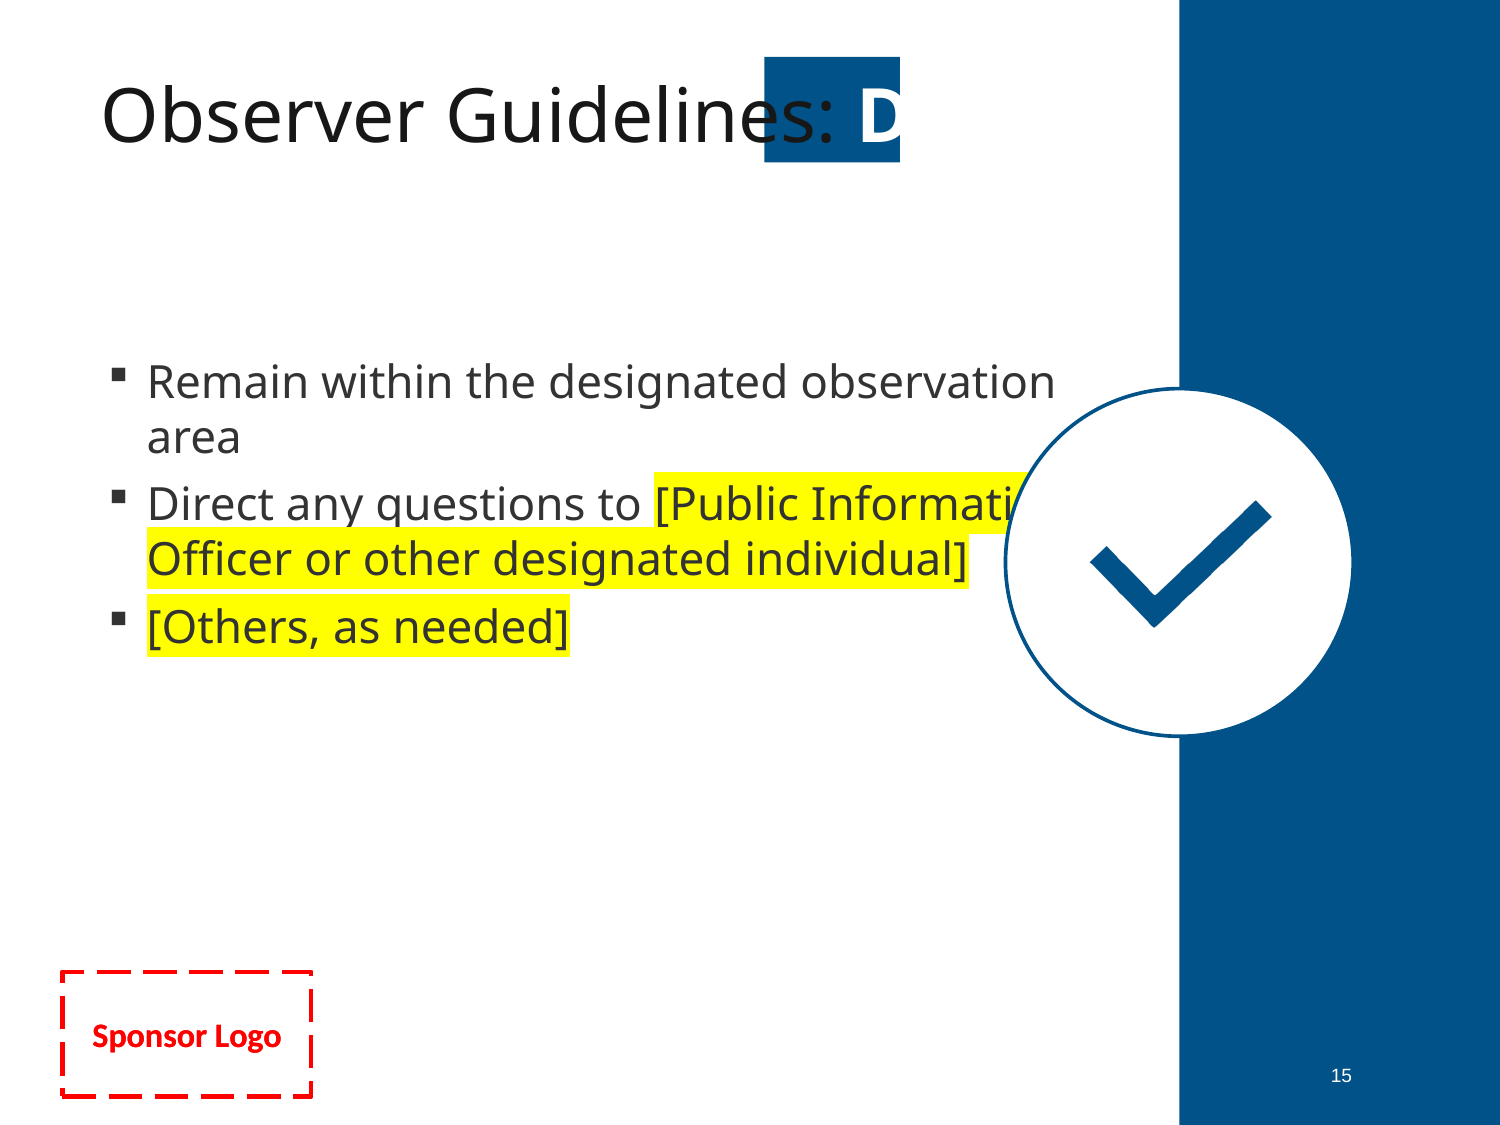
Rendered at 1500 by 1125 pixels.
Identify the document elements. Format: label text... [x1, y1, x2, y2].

list Remain within the designated observation area Direct any questions to [Public Information Officer or other designated individual] [Others, as needed] [93, 268, 1093, 737]
slide_number 15 [1242, 1052, 1368, 1098]
picture [1086, 469, 1275, 658]
text_box [1177, 0, 1500, 1125]
text_box [1003, 386, 1356, 739]
title Observer Guidelines: DO [85, 31, 1006, 195]
